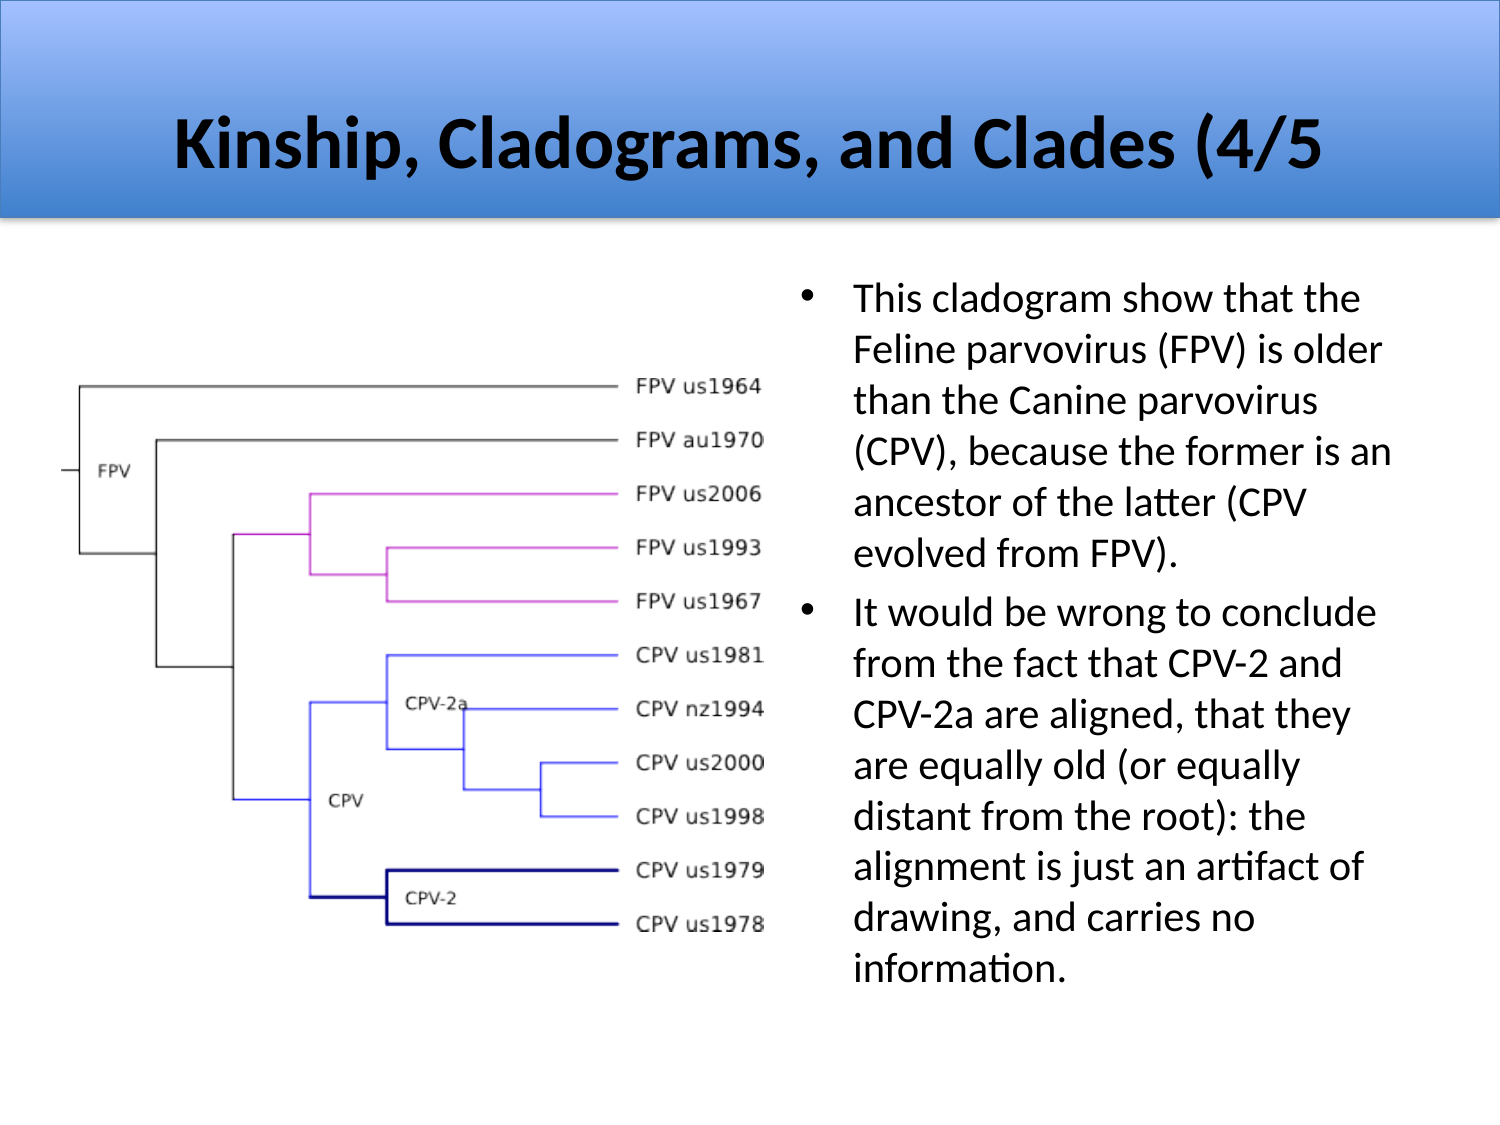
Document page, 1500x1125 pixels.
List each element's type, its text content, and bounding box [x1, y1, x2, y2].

list This cladogram show that the Feline parvovirus (FPV) is older than the Canine parvovirus (CPV), because the former is an ancestor of the latter (CPV evolved from FPV). It would be wrong to conclude from the fact that CPV-2 and CPV-2a are aligned, that they are equally old (or equally distant from the root): the alignment is just an artifact of drawing, and carries no information. [785, 262, 1425, 1005]
title Kinship, Cladograms, and Clades (4/5 [75, 45, 1425, 233]
picture [60, 378, 764, 933]
